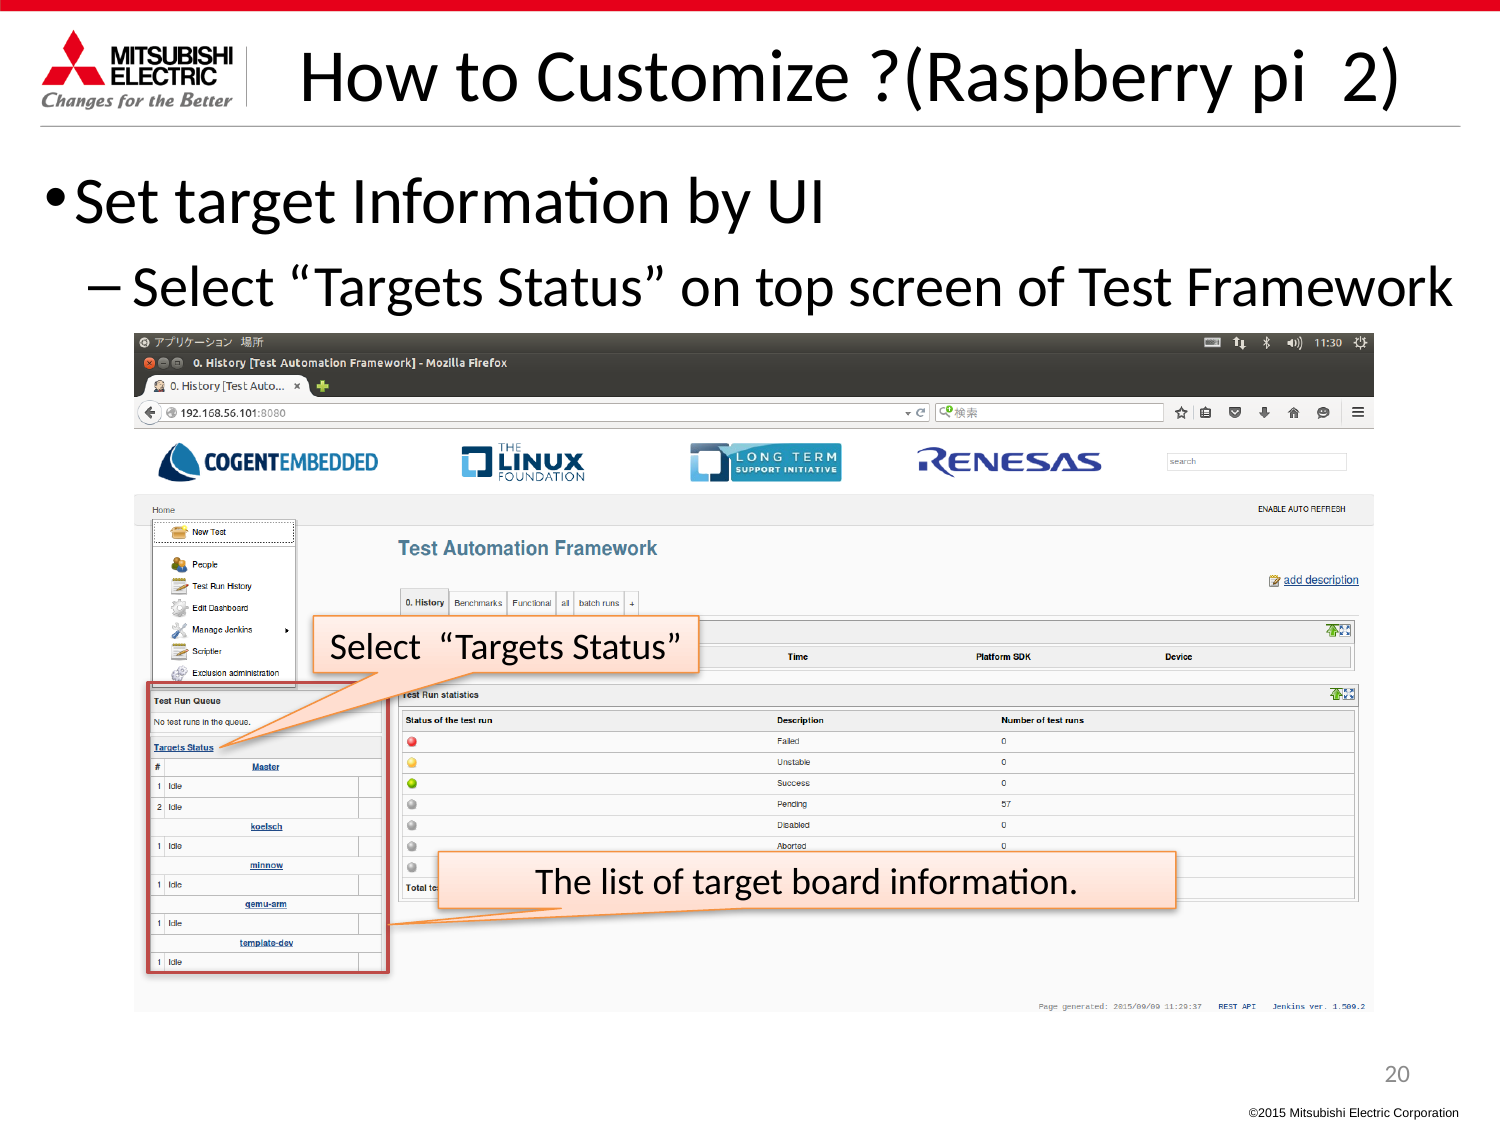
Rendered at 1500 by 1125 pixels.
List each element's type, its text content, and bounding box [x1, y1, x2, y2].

picture [0, 0, 1500, 1125]
title How to Customize ?(Raspberry pi 2) [242, 30, 1461, 112]
list Set target Information by UI Select “Targets Status” on top screen of Test Framework [29, 149, 1483, 1035]
slide_number 20 [1074, 1042, 1425, 1103]
